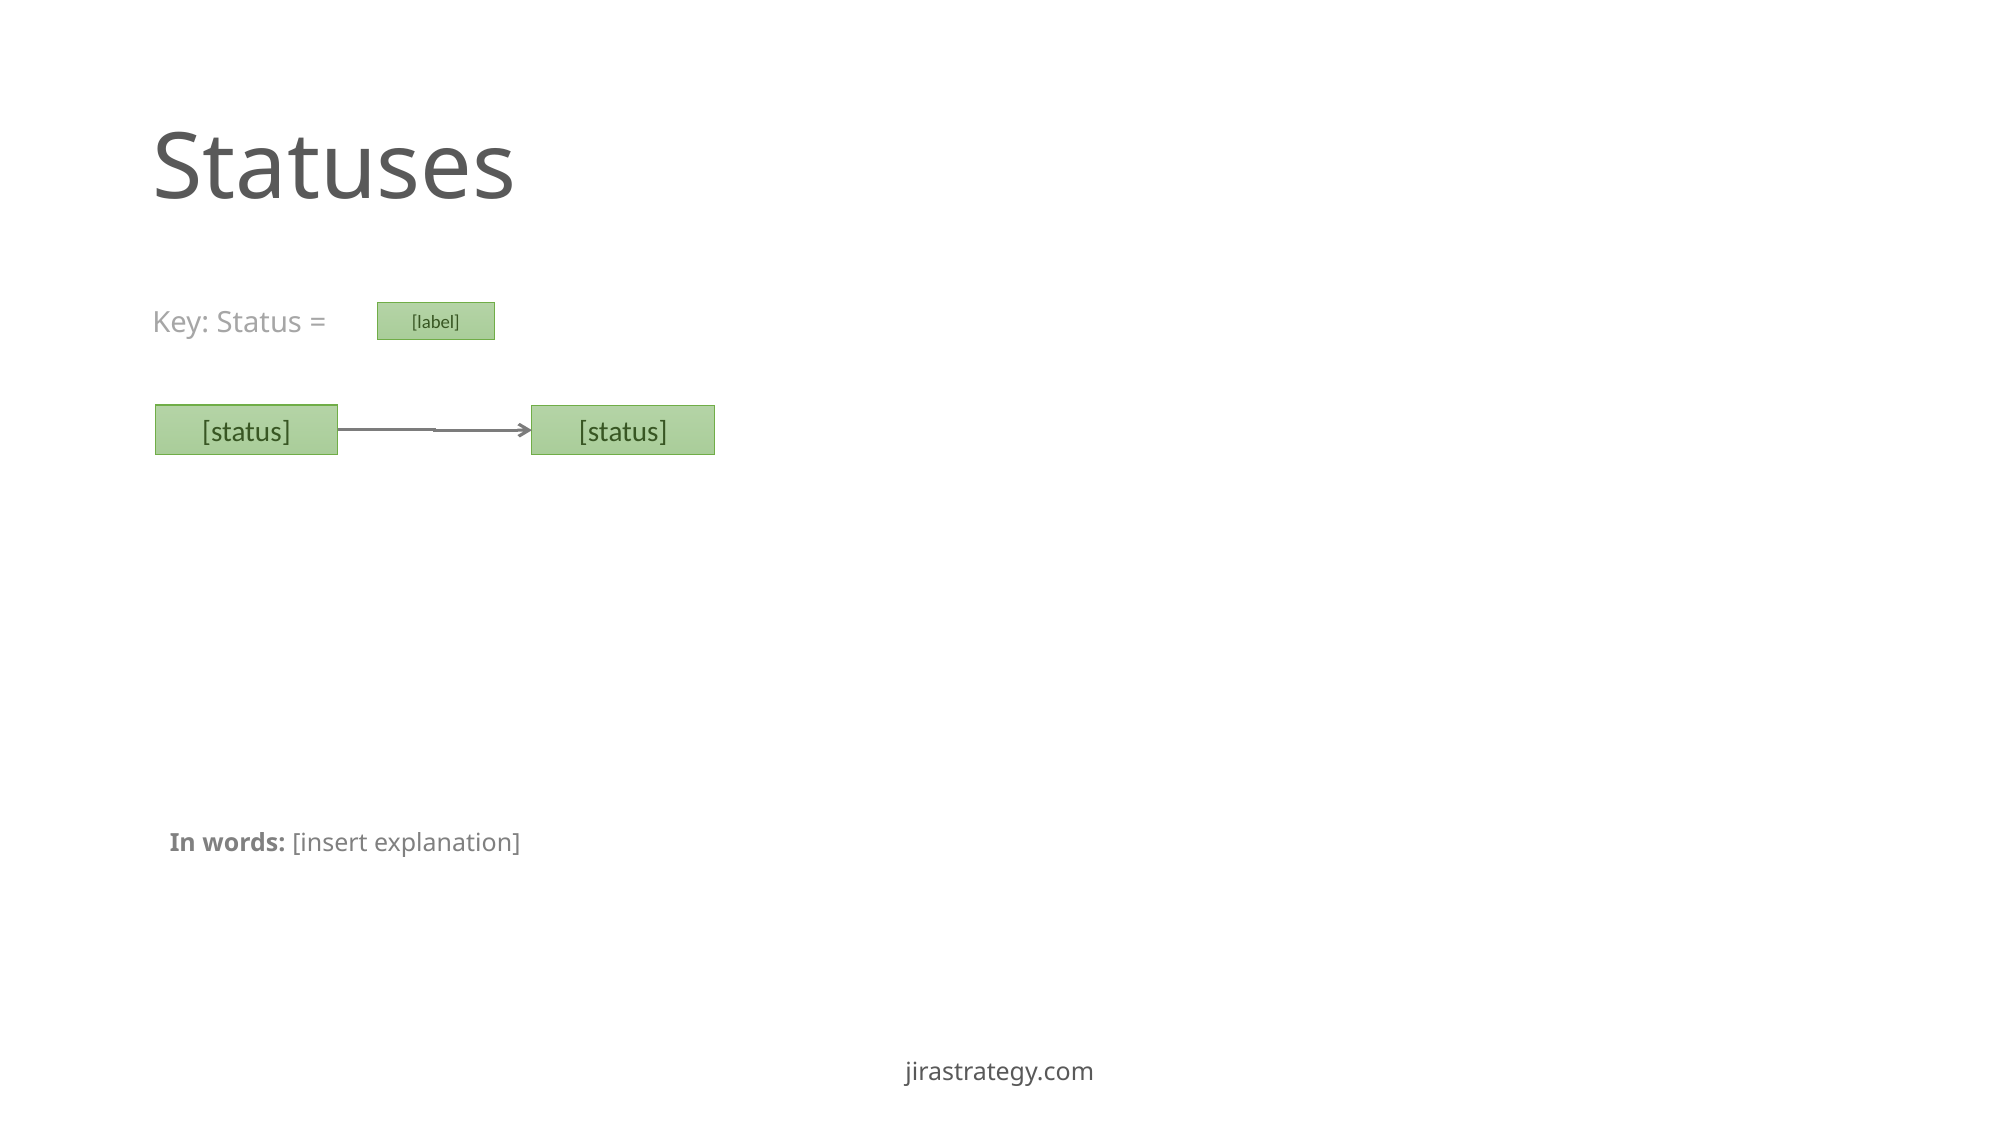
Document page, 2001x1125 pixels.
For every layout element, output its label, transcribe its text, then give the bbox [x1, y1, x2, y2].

text_box In words: [insert explanation] [155, 819, 1845, 864]
list Key: Status = [137, 299, 1863, 1014]
text_box [status] [531, 405, 715, 455]
text_box [label] [377, 302, 495, 340]
title Statuses [137, 59, 1863, 278]
text_box [status] [155, 404, 338, 455]
footer jirastrategy.com [662, 1042, 1338, 1103]
